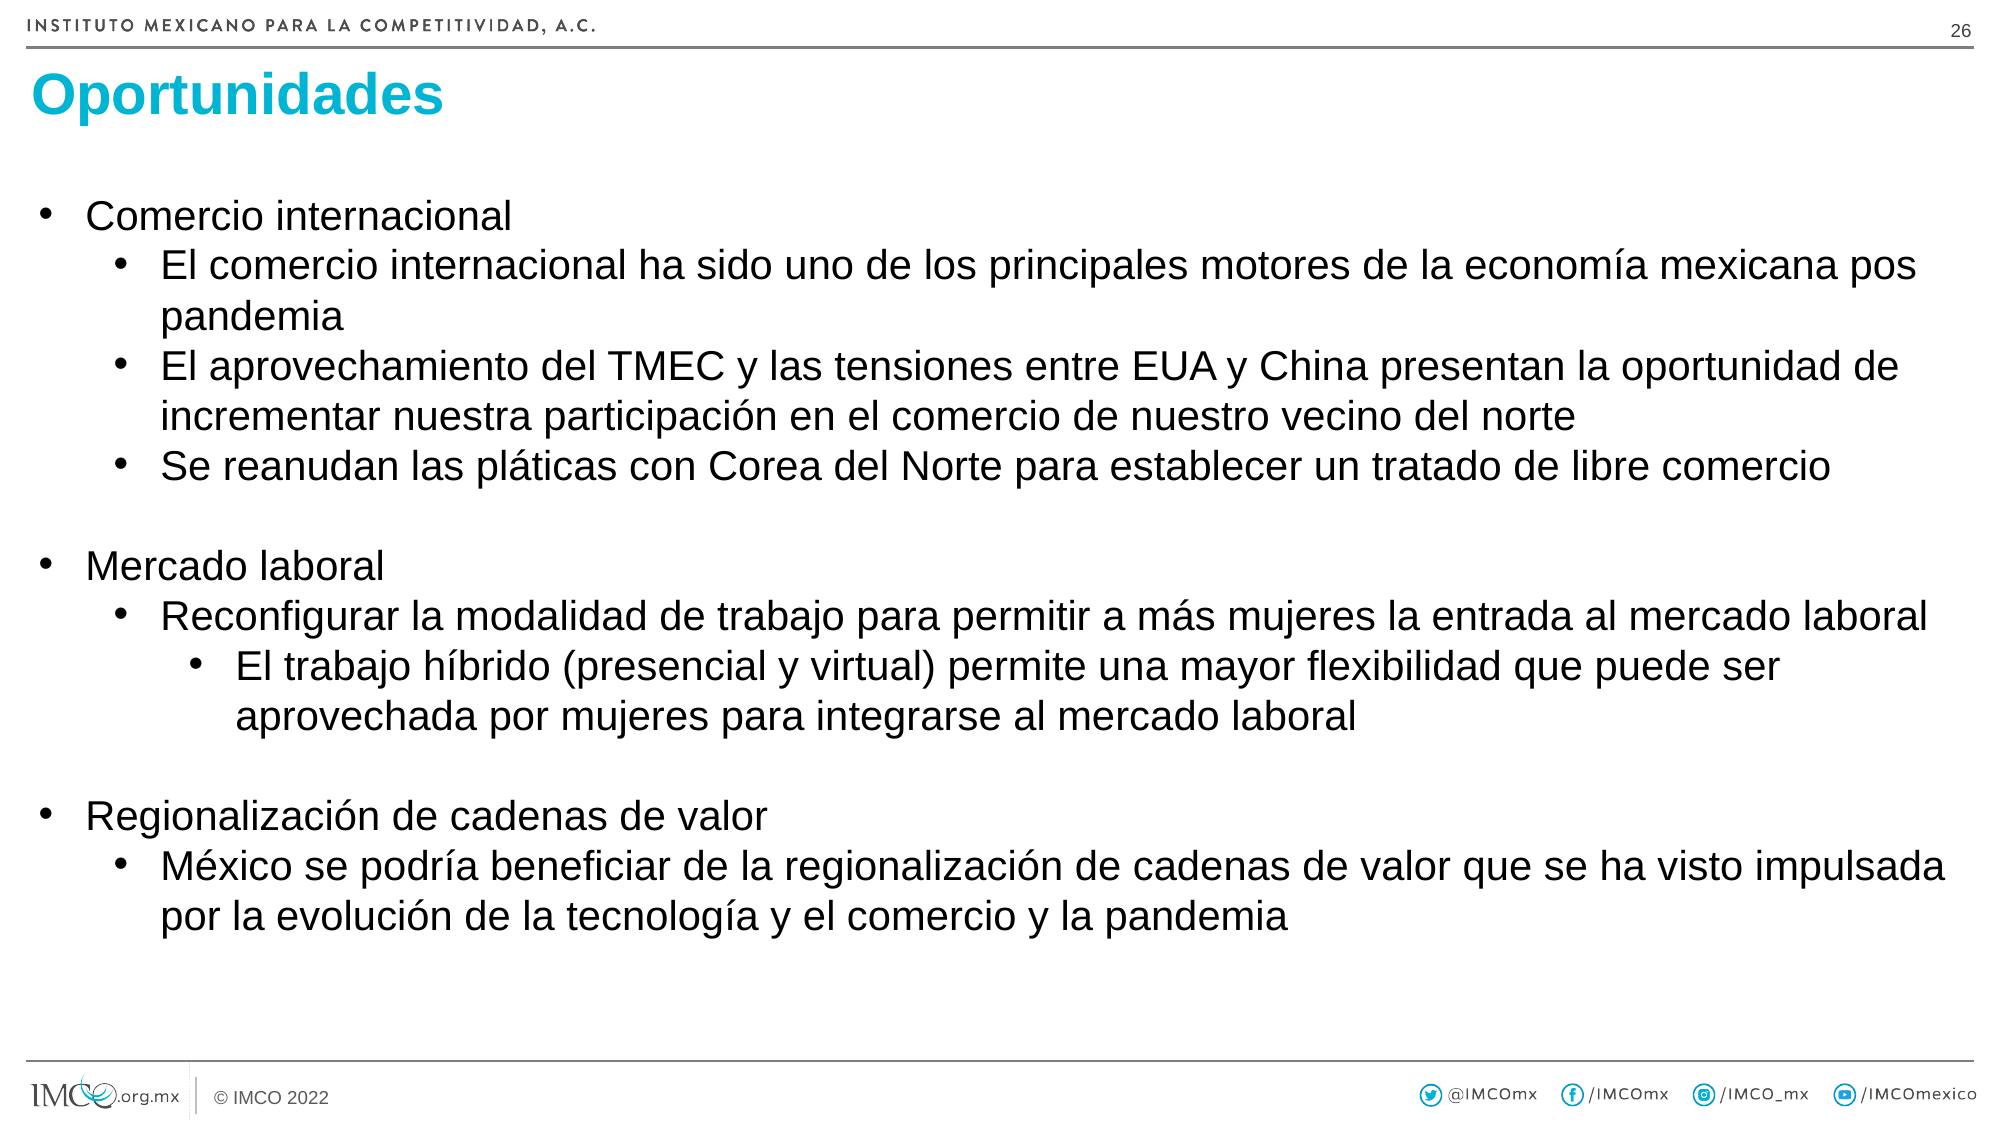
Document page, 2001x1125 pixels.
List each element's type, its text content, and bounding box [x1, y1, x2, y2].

text_box Comercio internacional El comercio internacional ha sido uno de los principales motores de la economía mexicana pos pandemia El aprovechamiento del TMEC y las tensiones entre EUA y China presentan la oportunidad de incrementar nuestra participación en el comercio de nuestro vecino del norte Se reanudan las pláticas con Corea del Norte para establecer un tratado de libre comercio Mercado laboral Reconfigurar la modalidad de trabajo para permitir a más mujeres la entrada al mercado laboral El trabajo híbrido (presencial y virtual) permite una mayor flexibilidad que puede ser aprovechada por mujeres para integrarse al mercado laboral Regionalización de cadenas de valor México se podría beneficiar de la regionalización de cadenas de valor que se ha visto impulsada por la evolución de la tecnología y el comercio y la pandemia [23, 181, 1963, 997]
picture [20, 10, 602, 42]
picture [19, 1058, 190, 1120]
picture [1406, 1055, 1988, 1125]
slide_number 25 [1536, 10, 1987, 71]
title Oportunidades [16, 50, 1916, 204]
